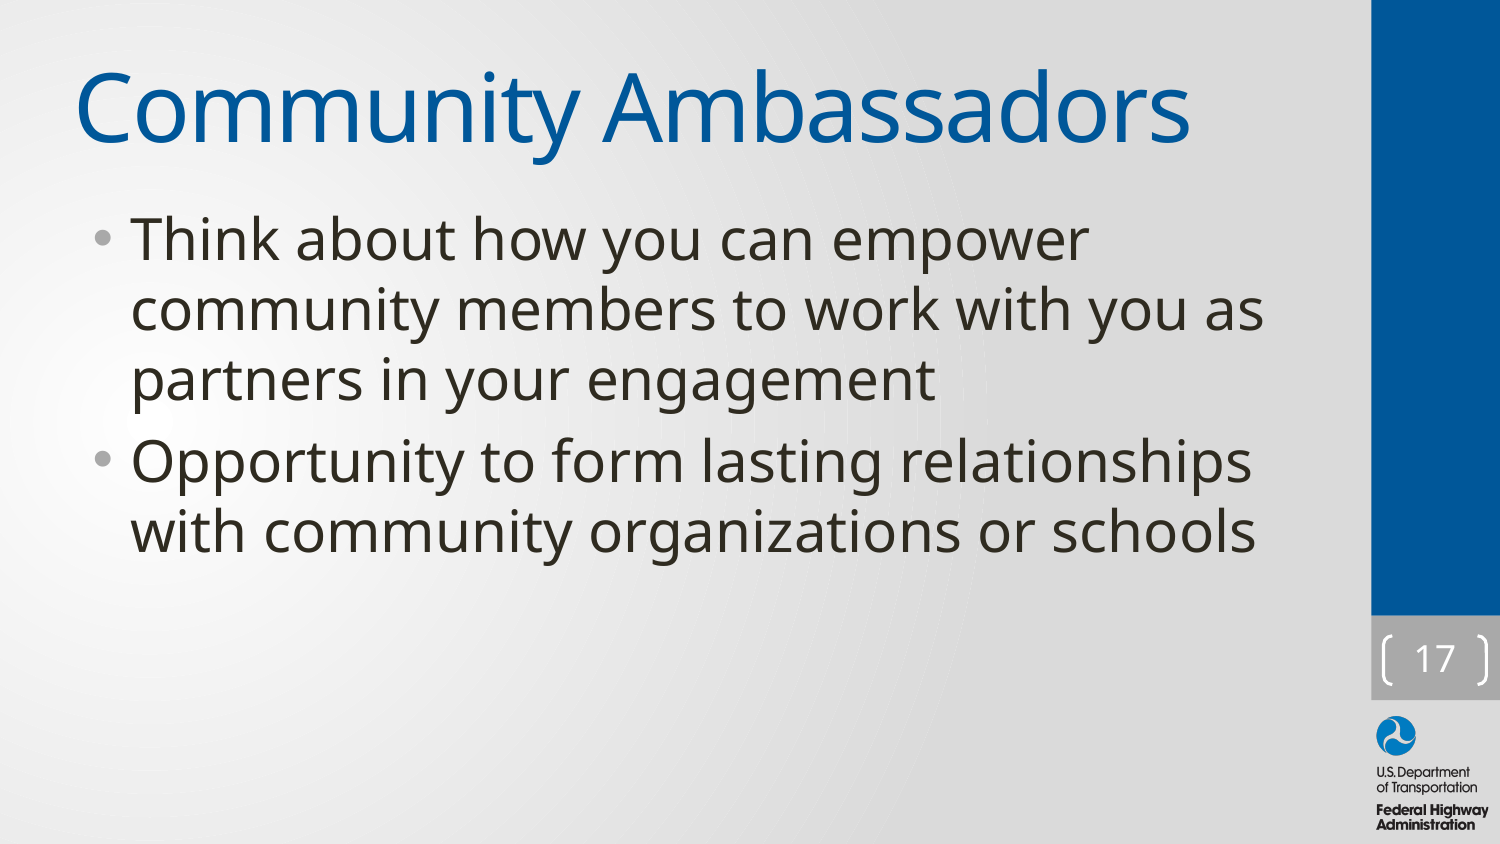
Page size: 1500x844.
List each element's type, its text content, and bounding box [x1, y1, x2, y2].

slide_number 17 [1381, 634, 1488, 687]
list Think about how you can empower community members to work with you as partners in your engagement Opportunity to form lasting relationships with community organizations or schools [58, 194, 1309, 754]
title Community Ambassadors [58, 33, 1309, 175]
